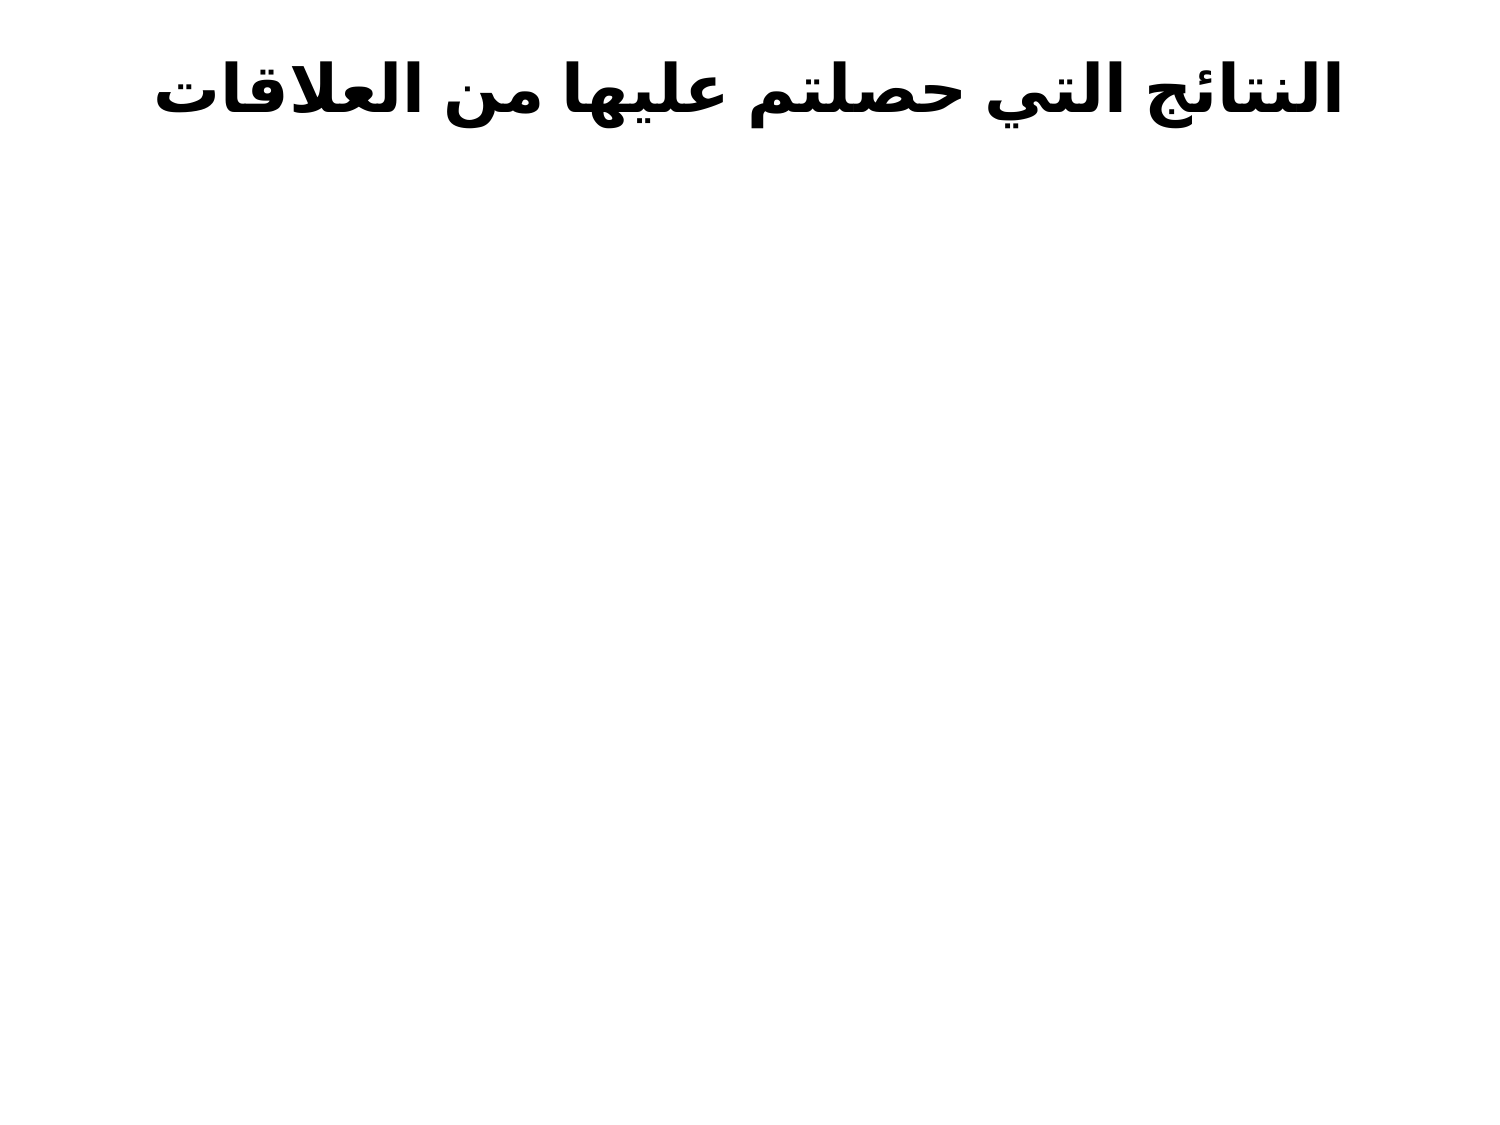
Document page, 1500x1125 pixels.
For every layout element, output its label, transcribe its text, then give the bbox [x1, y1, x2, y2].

title النتائج التي حصلتم عليها من العلاقات [0, 32, 1500, 220]
